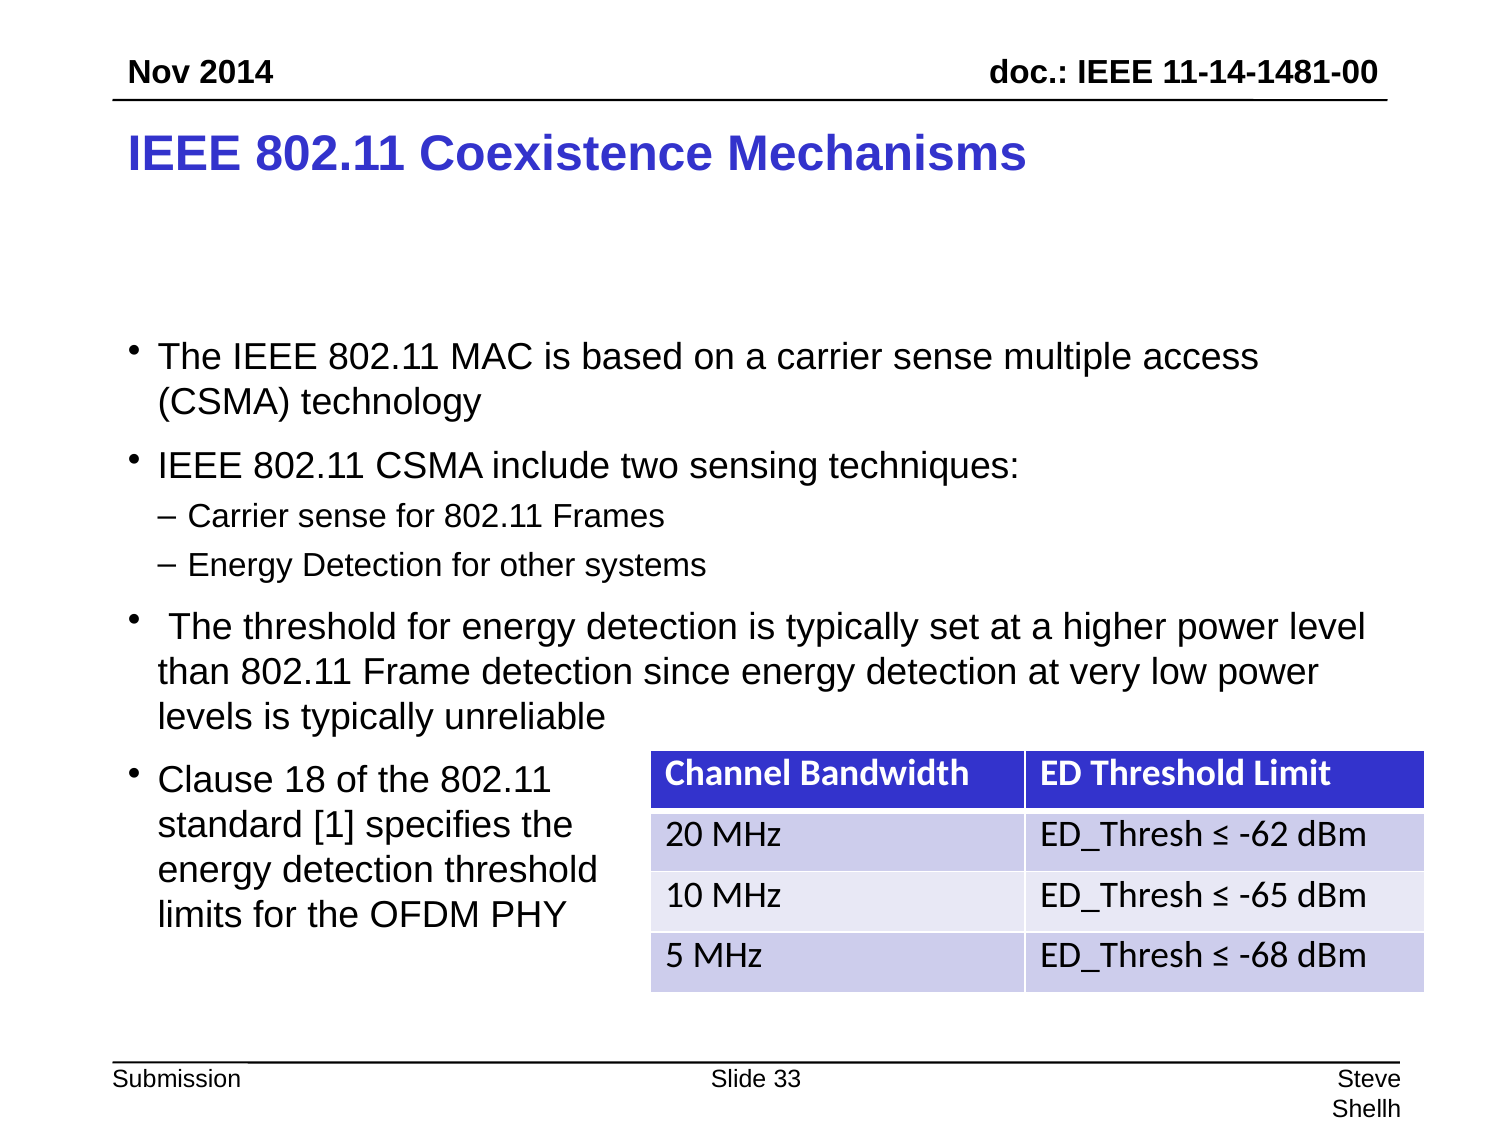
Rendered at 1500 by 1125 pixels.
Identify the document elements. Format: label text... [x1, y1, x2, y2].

table_cell 5 MHz [651, 933, 1024, 992]
title IEEE 802.11 Coexistence Mechanisms [112, 112, 1388, 288]
table_cell ED_Thresh ≤ -65 dBm [1026, 872, 1424, 931]
table_cell 10 MHz [651, 872, 1024, 931]
table_cell ED_Thresh ≤ -62 dBm [1026, 814, 1424, 871]
list The IEEE 802.11 MAC is based on a carrier sense multiple access (CSMA) technology IEEE 802.11 CSMA include two sensing techniques: Carrier sense for 802.11 Frames Energy Detection for other systems The threshold for energy detection is typically set at a higher power level than 802.11 Frame detection since energy detection at very low power levels is typically unreliable Clause 18 of the 802.11 standard [1] specifies the energy detection threshold limits for the OFDM PHY [112, 324, 1388, 1000]
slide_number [112, 40, 463, 101]
table_cell ED_Thresh ≤ -68 dBm [1026, 933, 1424, 992]
slide_number Slide 33 [709, 1061, 803, 1093]
table_cell 20 MHz [651, 814, 1024, 871]
footer Steve Shellhammer, Qualcomm [1320, 1061, 1402, 1093]
table_header ED Threshold Limit [1026, 751, 1424, 808]
table_header Channel Bandwidth [651, 751, 1024, 808]
